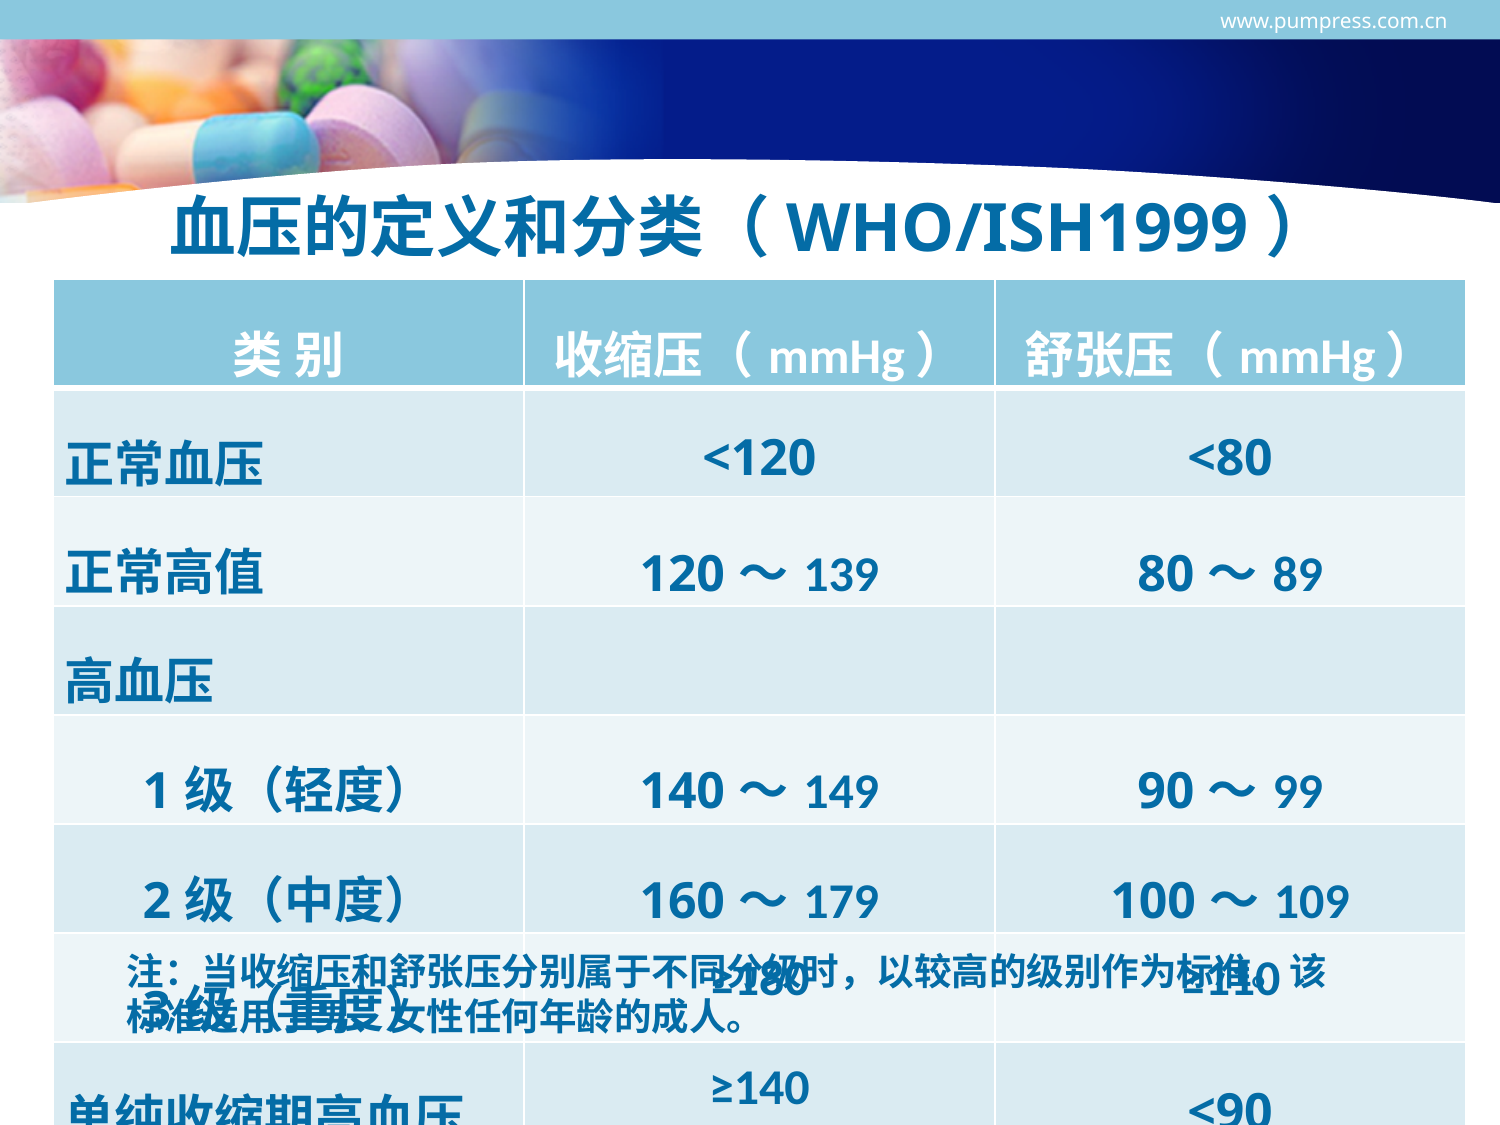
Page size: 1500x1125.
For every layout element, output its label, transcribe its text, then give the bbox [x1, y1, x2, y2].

table_header 类 别 [54, 280, 523, 385]
title 血压的定义和分类（WHO/ISH1999） [88, 172, 1414, 278]
table_cell 140～149 [525, 716, 994, 823]
table_cell ≥110 [996, 934, 1465, 1041]
table_cell 100～109 [996, 825, 1465, 932]
table_cell 160～179 [525, 825, 994, 932]
table_cell ≥140 [525, 1046, 994, 1125]
slide_number www.pumpress.com.cn [1024, 0, 1463, 38]
table_cell <90 [996, 1043, 1465, 1125]
table_cell <80 [996, 391, 1465, 496]
table_header 收缩压（mmHg） [525, 280, 994, 385]
table_cell 正常高值 [54, 497, 523, 605]
table_cell 2级（中度） [54, 825, 523, 932]
table_cell 90～99 [996, 716, 1465, 823]
text_box 注：当收缩压和舒张压分别属于不同分级时，以较高的级别作为标准。该标准适用于男、女性任何年龄的成人。 [112, 940, 1376, 1046]
picture [0, 40, 1500, 203]
table_cell 1级（轻度） [54, 716, 523, 823]
table_header 舒张压（mmHg） [996, 280, 1465, 385]
table_cell ≥180 [525, 934, 994, 940]
table_cell 120～139 [525, 497, 994, 605]
table_cell [996, 607, 1465, 714]
table_cell [525, 607, 994, 714]
table_cell 单纯收缩期高血压 [54, 1043, 523, 1125]
table_cell 80～89 [996, 497, 1465, 605]
table_cell 高血压 [54, 607, 523, 714]
table_cell 正常血压 [54, 391, 523, 496]
table_cell 3级（重度） [54, 934, 523, 1041]
table_cell <120 [525, 391, 994, 496]
